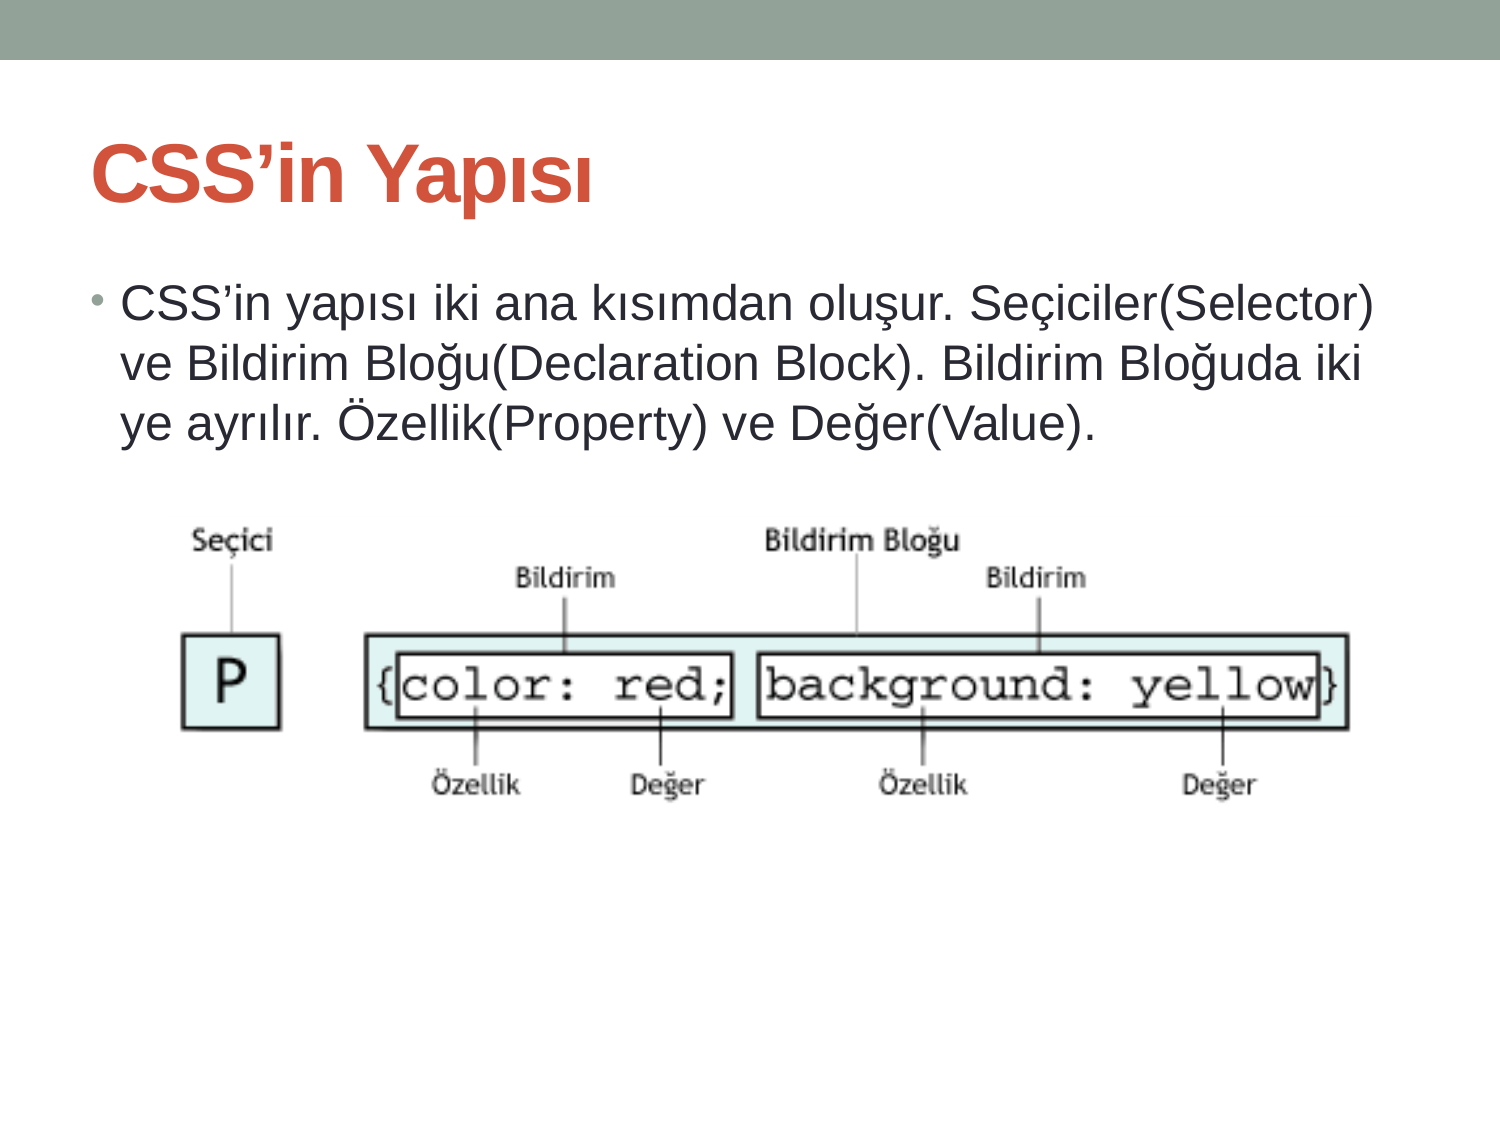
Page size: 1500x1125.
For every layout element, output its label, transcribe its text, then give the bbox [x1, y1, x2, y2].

list CSS’in yapısı iki ana kısımdan oluşur. Seçiciler(Selector) ve Bildirim Bloğu(Declaration Block). Bildirim Bloğuda iki ye ayrılır. Özellik(Property) ve Değer(Value). [75, 262, 1425, 1063]
title CSS’in Yapısı [75, 87, 1425, 250]
picture [170, 514, 1361, 811]
